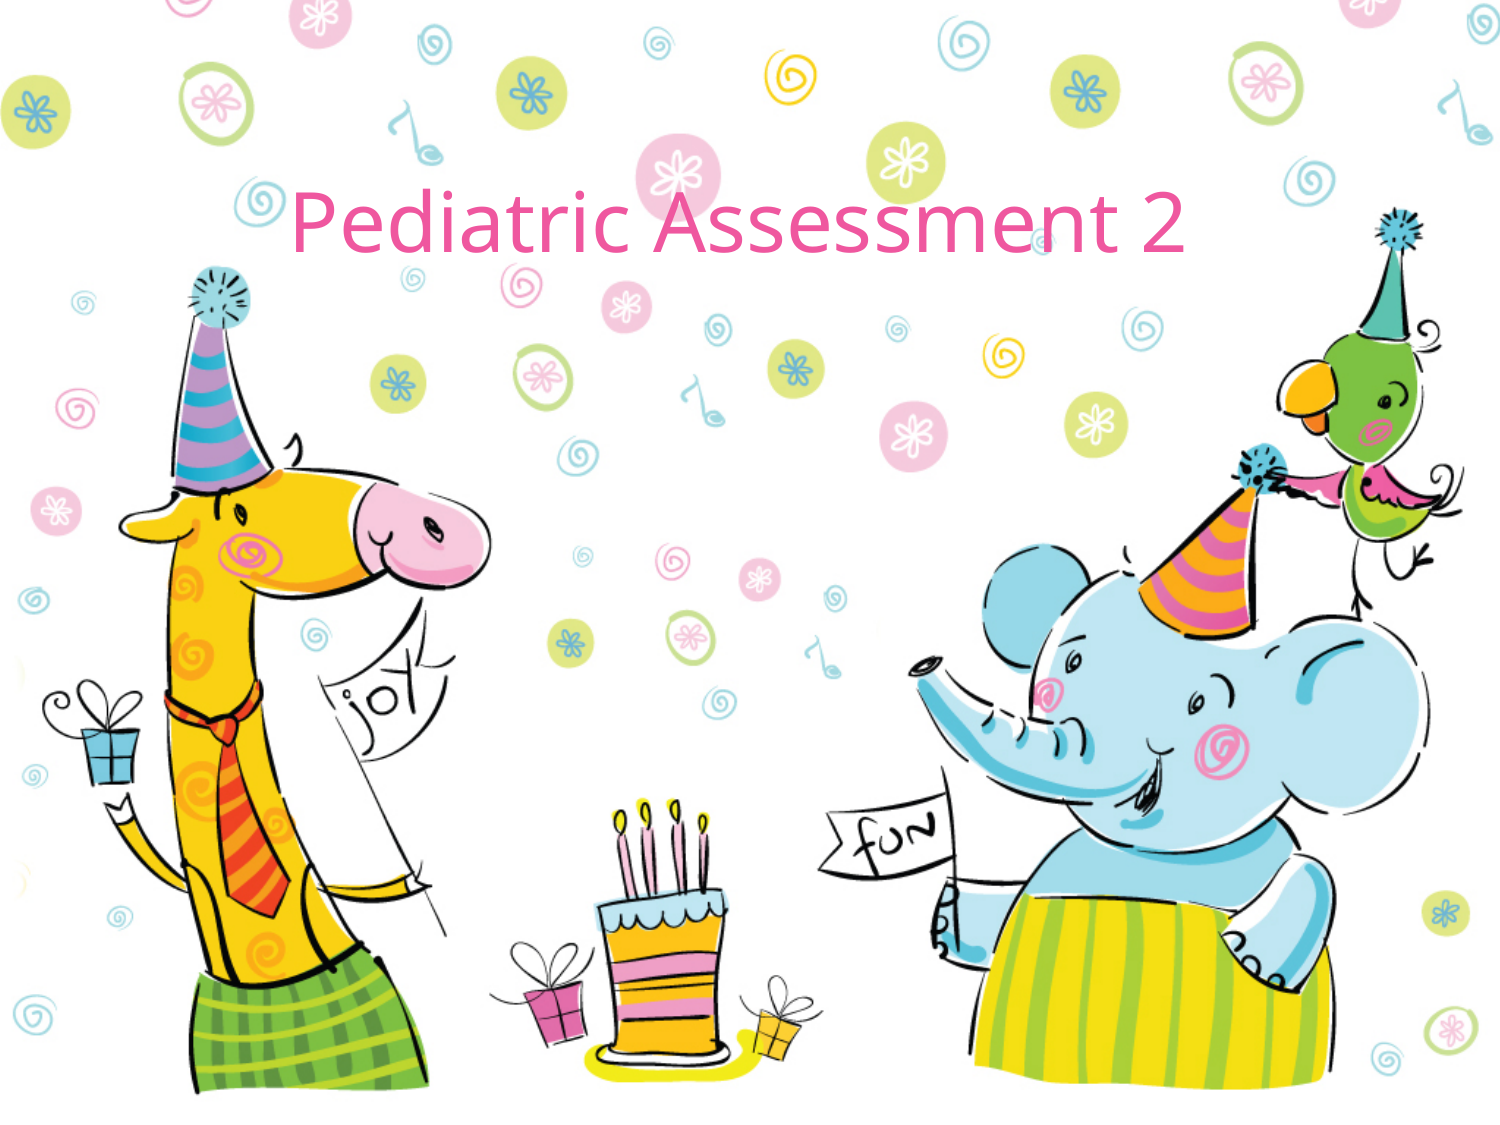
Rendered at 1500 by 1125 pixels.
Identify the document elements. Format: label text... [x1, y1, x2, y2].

title Pediatric Assessment 2 [62, 99, 1438, 339]
picture [0, 0, 1500, 1125]
